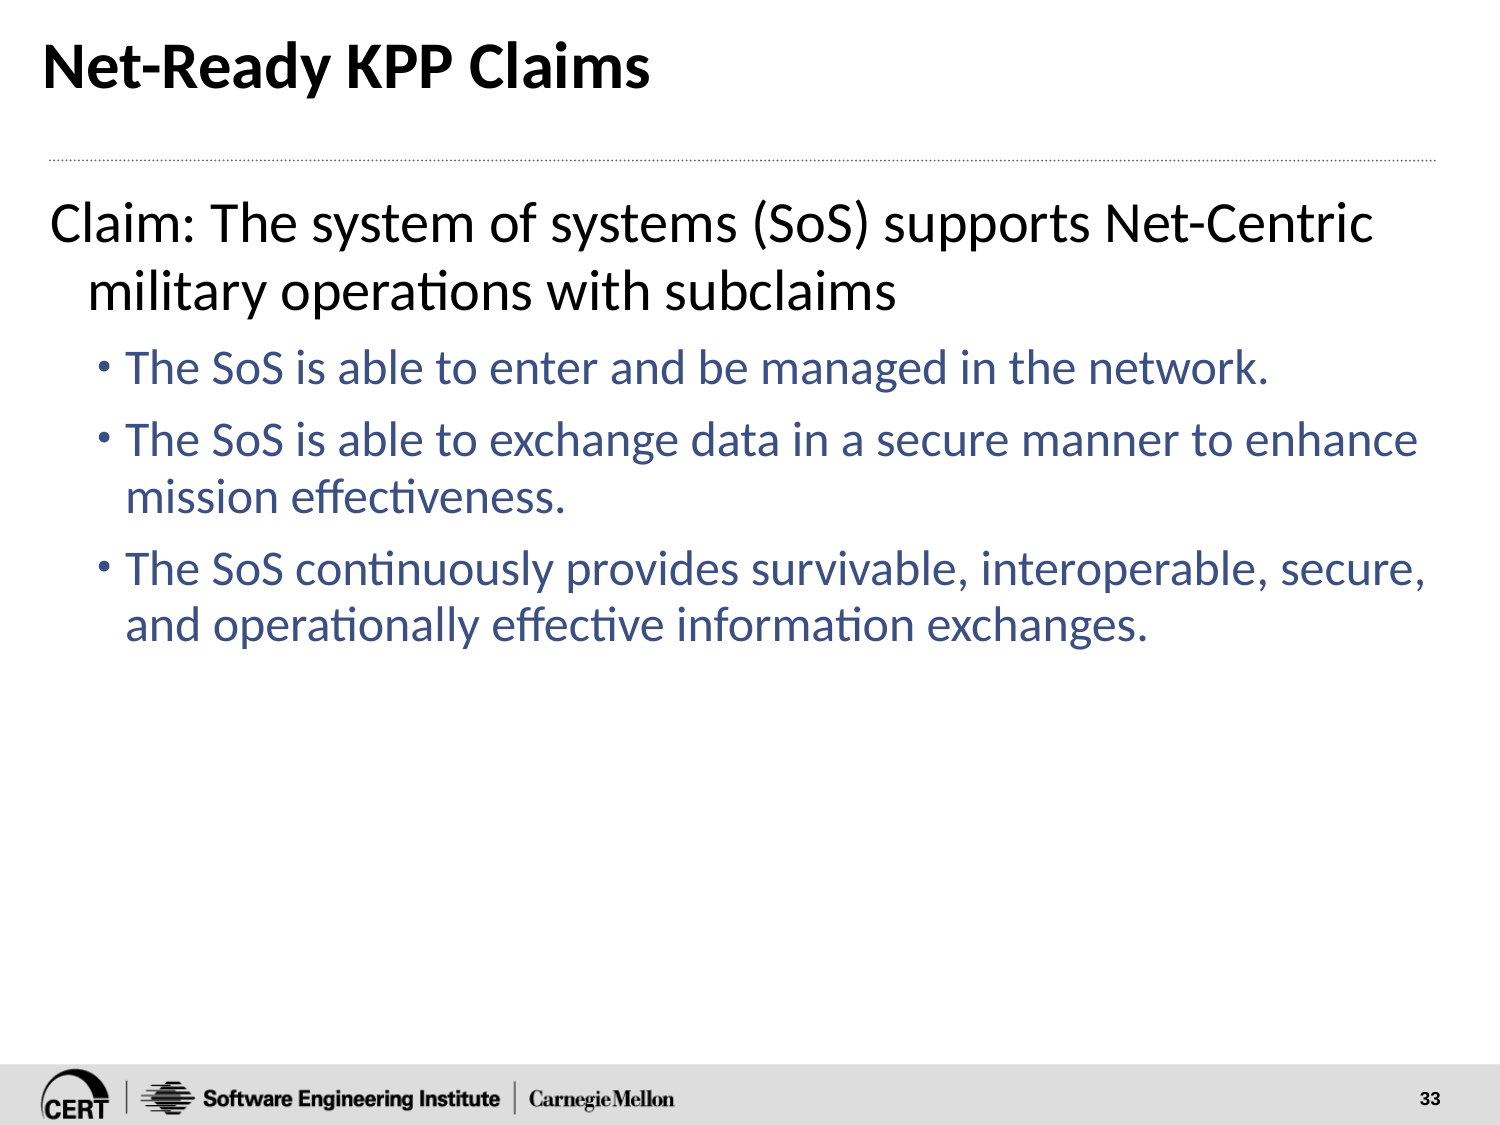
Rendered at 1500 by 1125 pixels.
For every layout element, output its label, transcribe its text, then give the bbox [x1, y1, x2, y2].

title Net-Ready KPP Claims [42, 37, 1434, 155]
list Claim: The system of systems (SoS) supports Net-Centric military operations with subclaims The SoS is able to enter and be managed in the network. The SoS is able to exchange data in a secure manner to enhance mission effectiveness. The SoS continuously provides survivable, interoperable, secure, and operationally effective information exchanges. [49, 187, 1438, 1001]
picture [24, 1065, 688, 1125]
